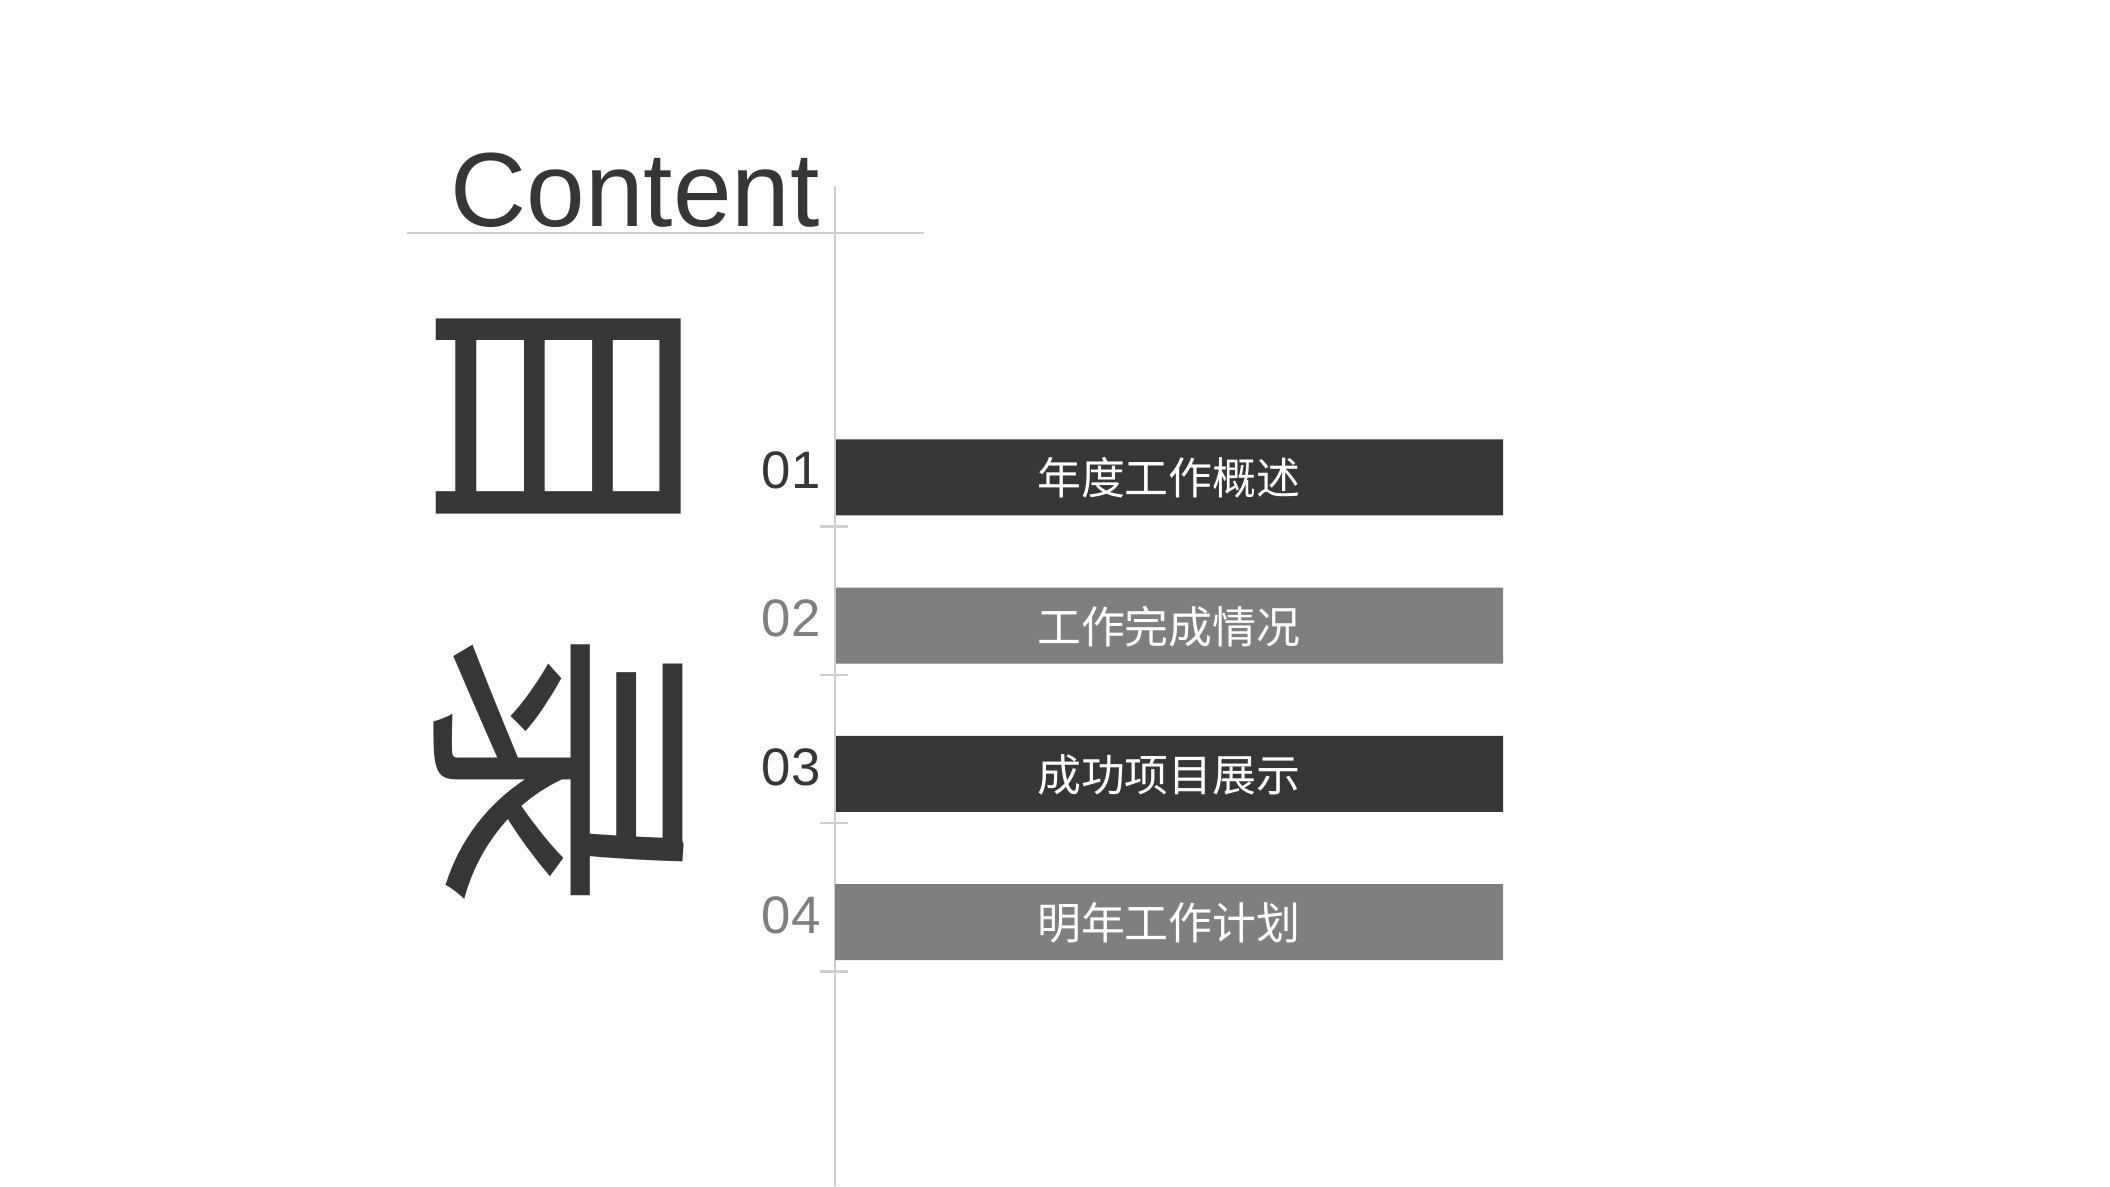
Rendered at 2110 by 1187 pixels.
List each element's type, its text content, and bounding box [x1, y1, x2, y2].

text_box 成功项目展示 [848, 735, 1504, 812]
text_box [819, 186, 848, 1187]
text_box 04 [713, 873, 819, 952]
text_box 工作完成情况 [848, 587, 1504, 664]
text_box 03 [713, 725, 819, 804]
text_box 02 [713, 576, 819, 655]
text_box 目 录 [453, 259, 691, 961]
text_box 年度工作概述 [848, 439, 1504, 516]
text_box 01 [713, 428, 819, 507]
text_box Content [417, 137, 836, 231]
text_box 明年工作计划 [848, 884, 1504, 961]
